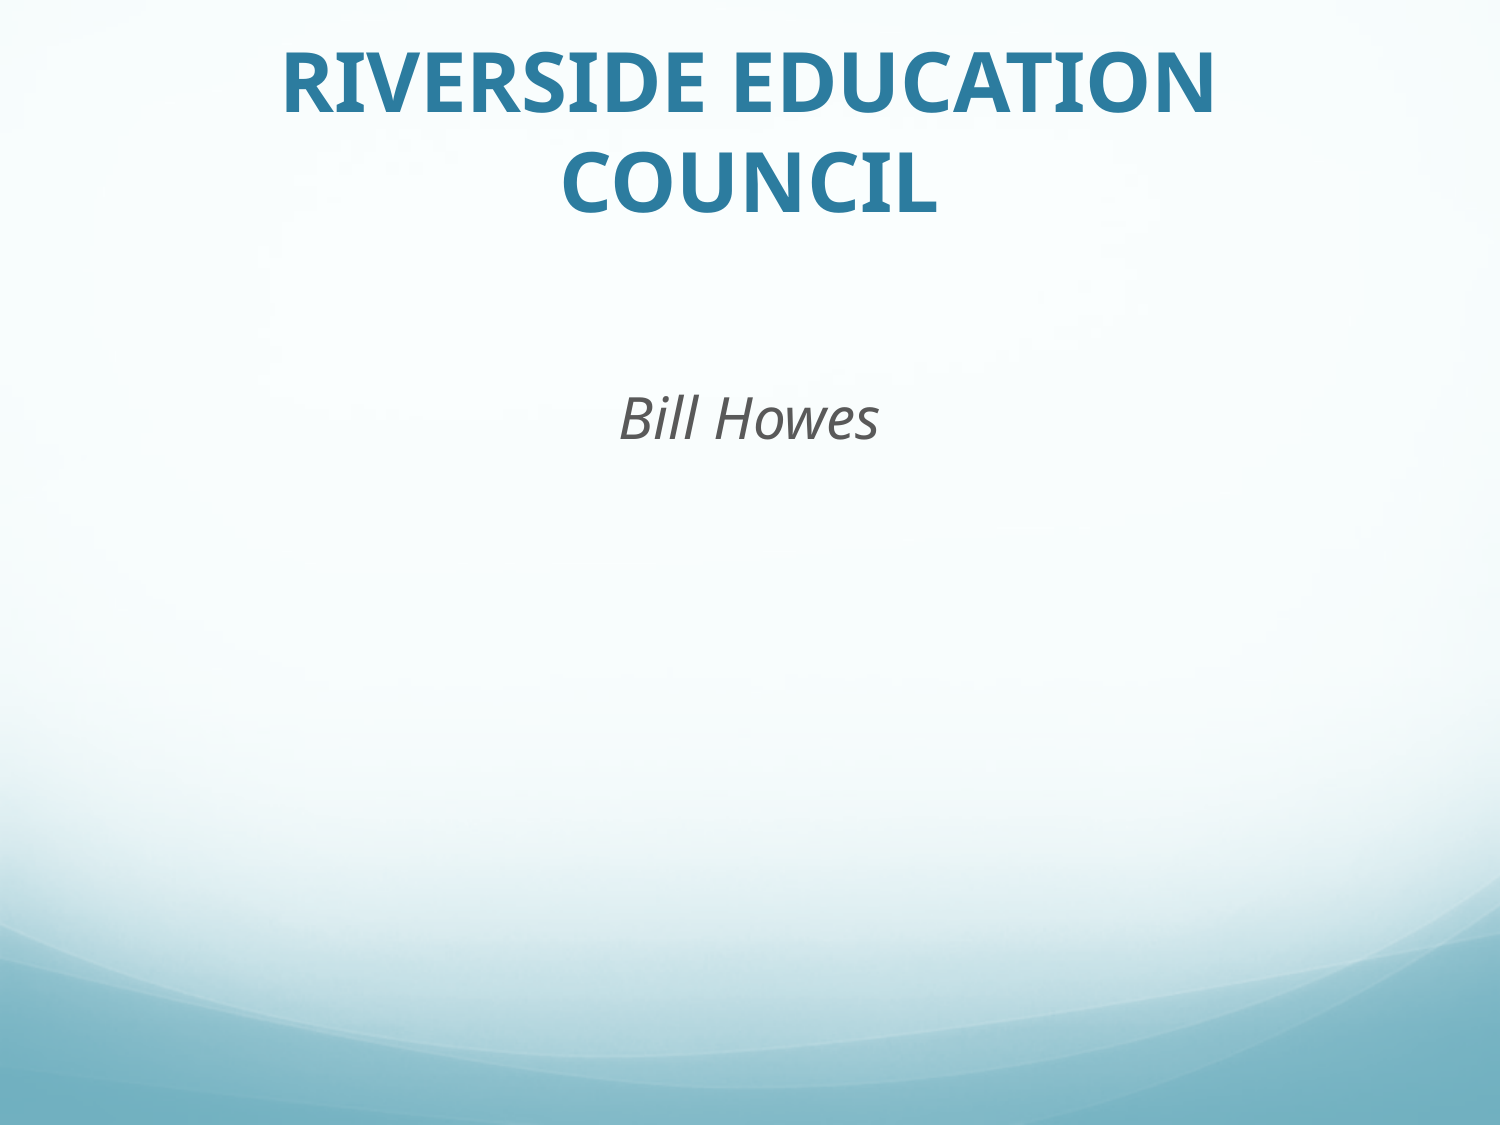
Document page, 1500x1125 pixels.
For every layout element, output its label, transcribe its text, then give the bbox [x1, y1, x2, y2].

list Bill Howes [90, 262, 1410, 975]
title Riverside Education Council [90, 17, 1410, 237]
